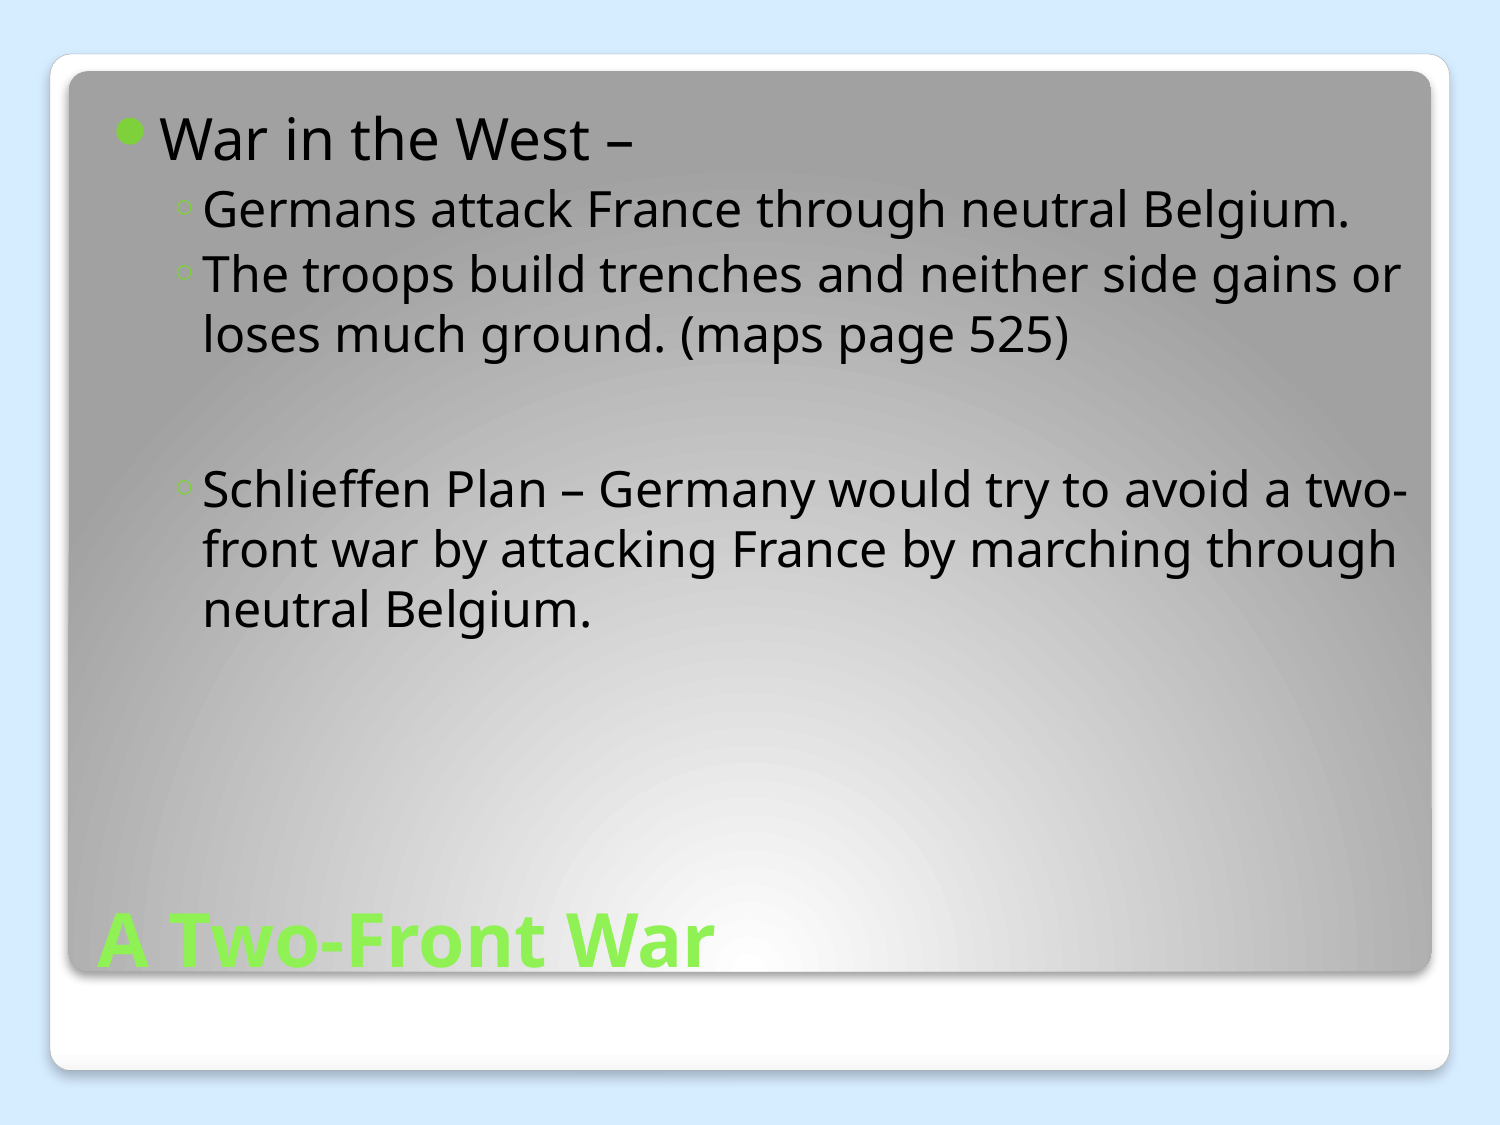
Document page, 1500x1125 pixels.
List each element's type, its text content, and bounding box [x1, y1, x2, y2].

title A Two-Front War [82, 863, 1425, 990]
list War in the West – Germans attack France through neutral Belgium. The troops build trenches and neither side gains or loses much ground. (maps page 525) Schlieffen Plan – Germany would try to avoid a two-front war by attacking France by marching through neutral Belgium. [82, 86, 1425, 863]
